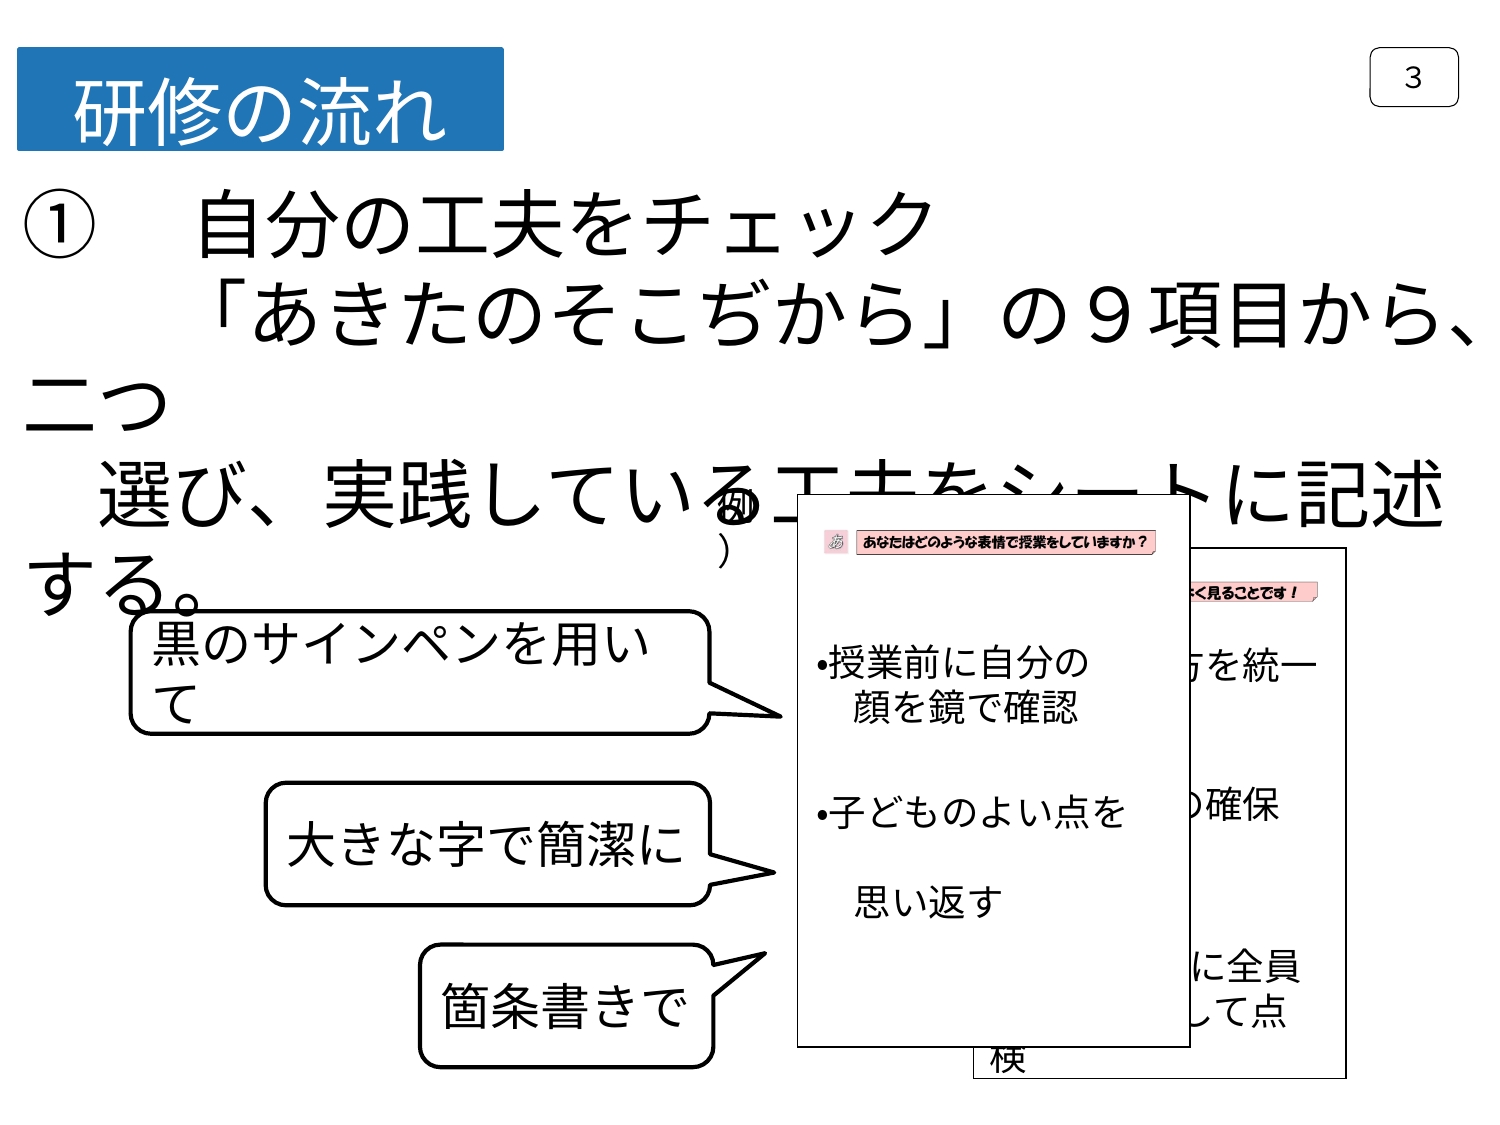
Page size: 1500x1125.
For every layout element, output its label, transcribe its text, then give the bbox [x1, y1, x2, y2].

text_box 大きな字で簡潔に [263, 780, 777, 908]
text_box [974, 548, 1346, 1078]
text_box 研修の流れ [17, 47, 504, 151]
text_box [797, 494, 1190, 1047]
text_box 例） [702, 475, 796, 581]
text_box 箇条書きで [417, 942, 768, 1070]
text_box ３ [1367, 45, 1461, 109]
text_box 黒のサインペンを用いて [128, 609, 783, 736]
text_box ① 自分の工夫をチェック 「あきたのそこぢから」の９項目から、二つ 選び、実践している工夫をシートに記述する。 [8, 169, 1491, 635]
